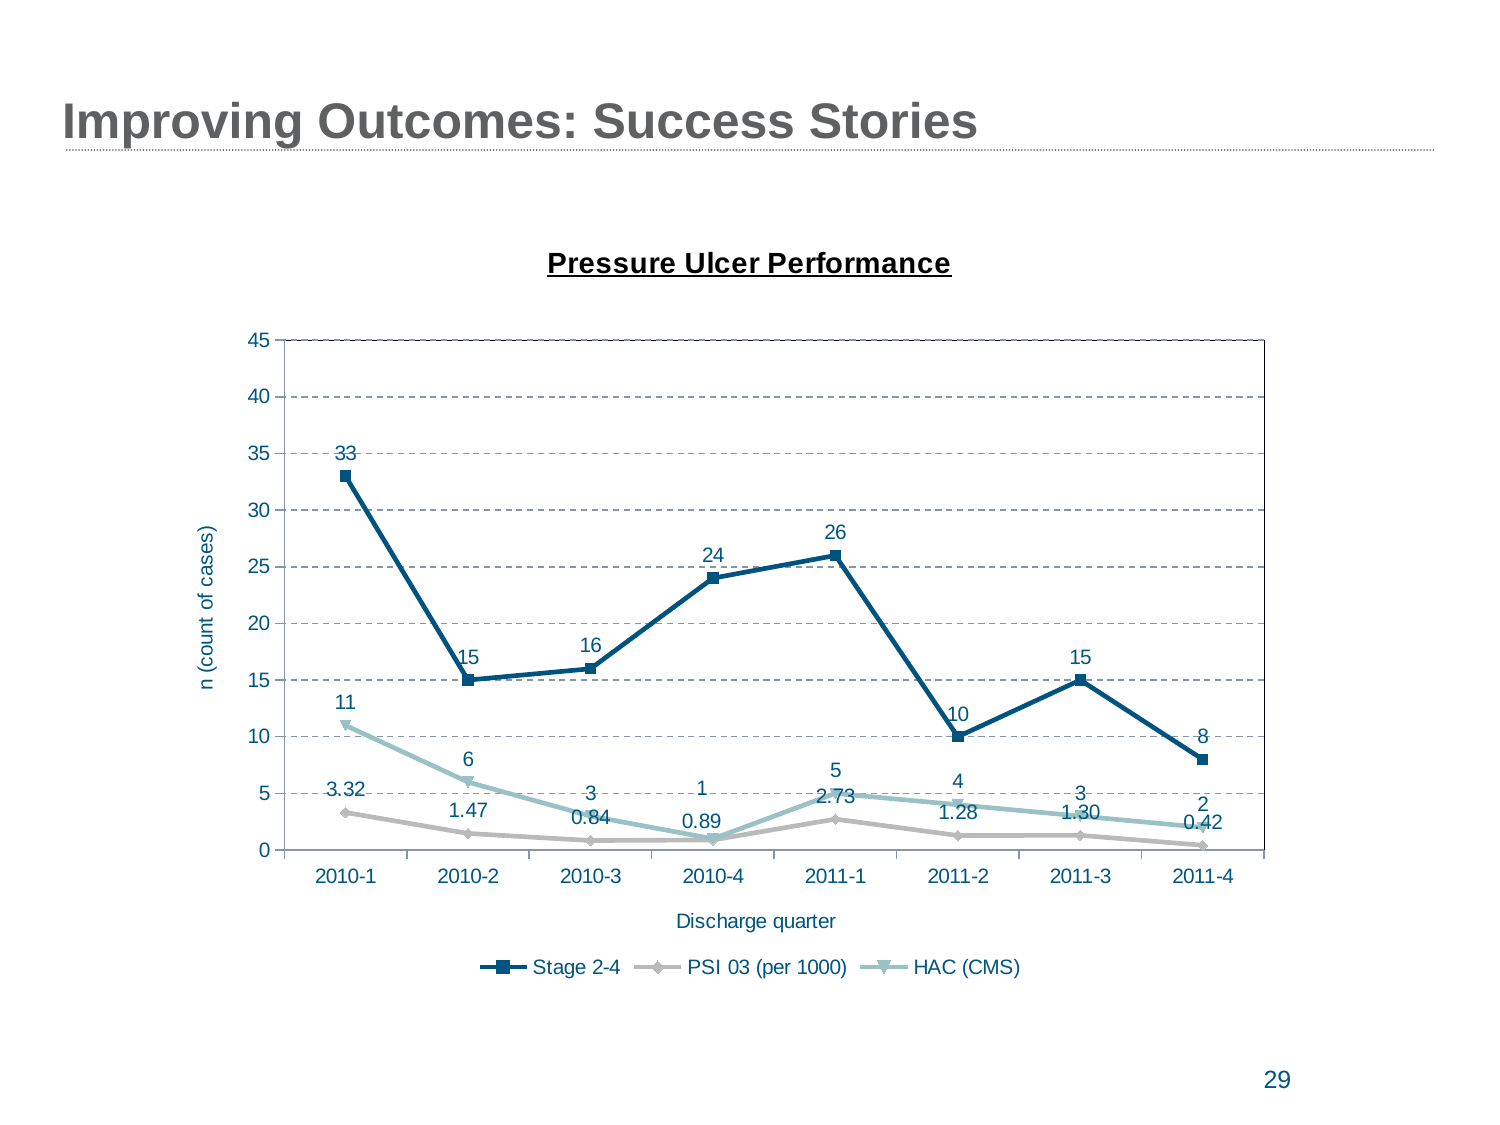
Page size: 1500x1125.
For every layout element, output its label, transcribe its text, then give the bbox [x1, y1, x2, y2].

title Improving Outcomes: Success Stories [54, 22, 1337, 149]
chart [148, 214, 1352, 986]
slide_number 28 [1102, 1055, 1453, 1112]
